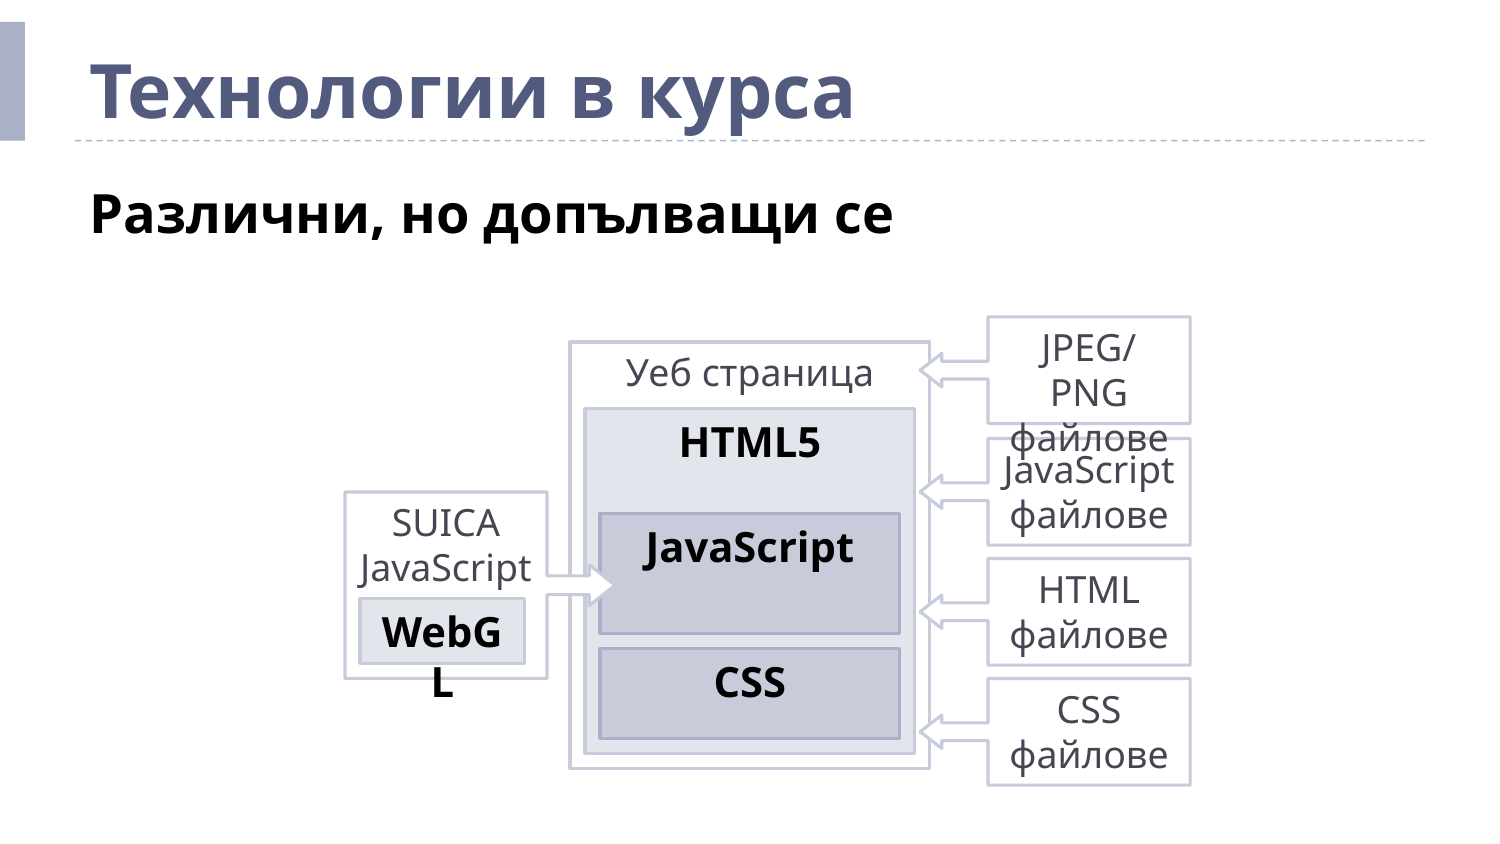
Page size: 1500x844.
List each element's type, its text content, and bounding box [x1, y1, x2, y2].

title Технологии в курса [75, 18, 1475, 141]
text_box SUICA JavaScript [343, 490, 617, 680]
text_box CSS [598, 647, 901, 740]
text_box HTML5 [583, 407, 916, 755]
text_box Уеб страница [568, 340, 931, 770]
text_box CSS файлове [918, 676, 1192, 787]
text_box JavaScript [598, 512, 901, 635]
list Различни, но допълващи се [75, 171, 1475, 835]
text_box HTML файлове [918, 556, 1192, 667]
text_box JPEG/PNG файлове [918, 315, 1192, 426]
text_box JavaScript файлове [918, 436, 1192, 547]
text_box WebGL [358, 597, 526, 665]
